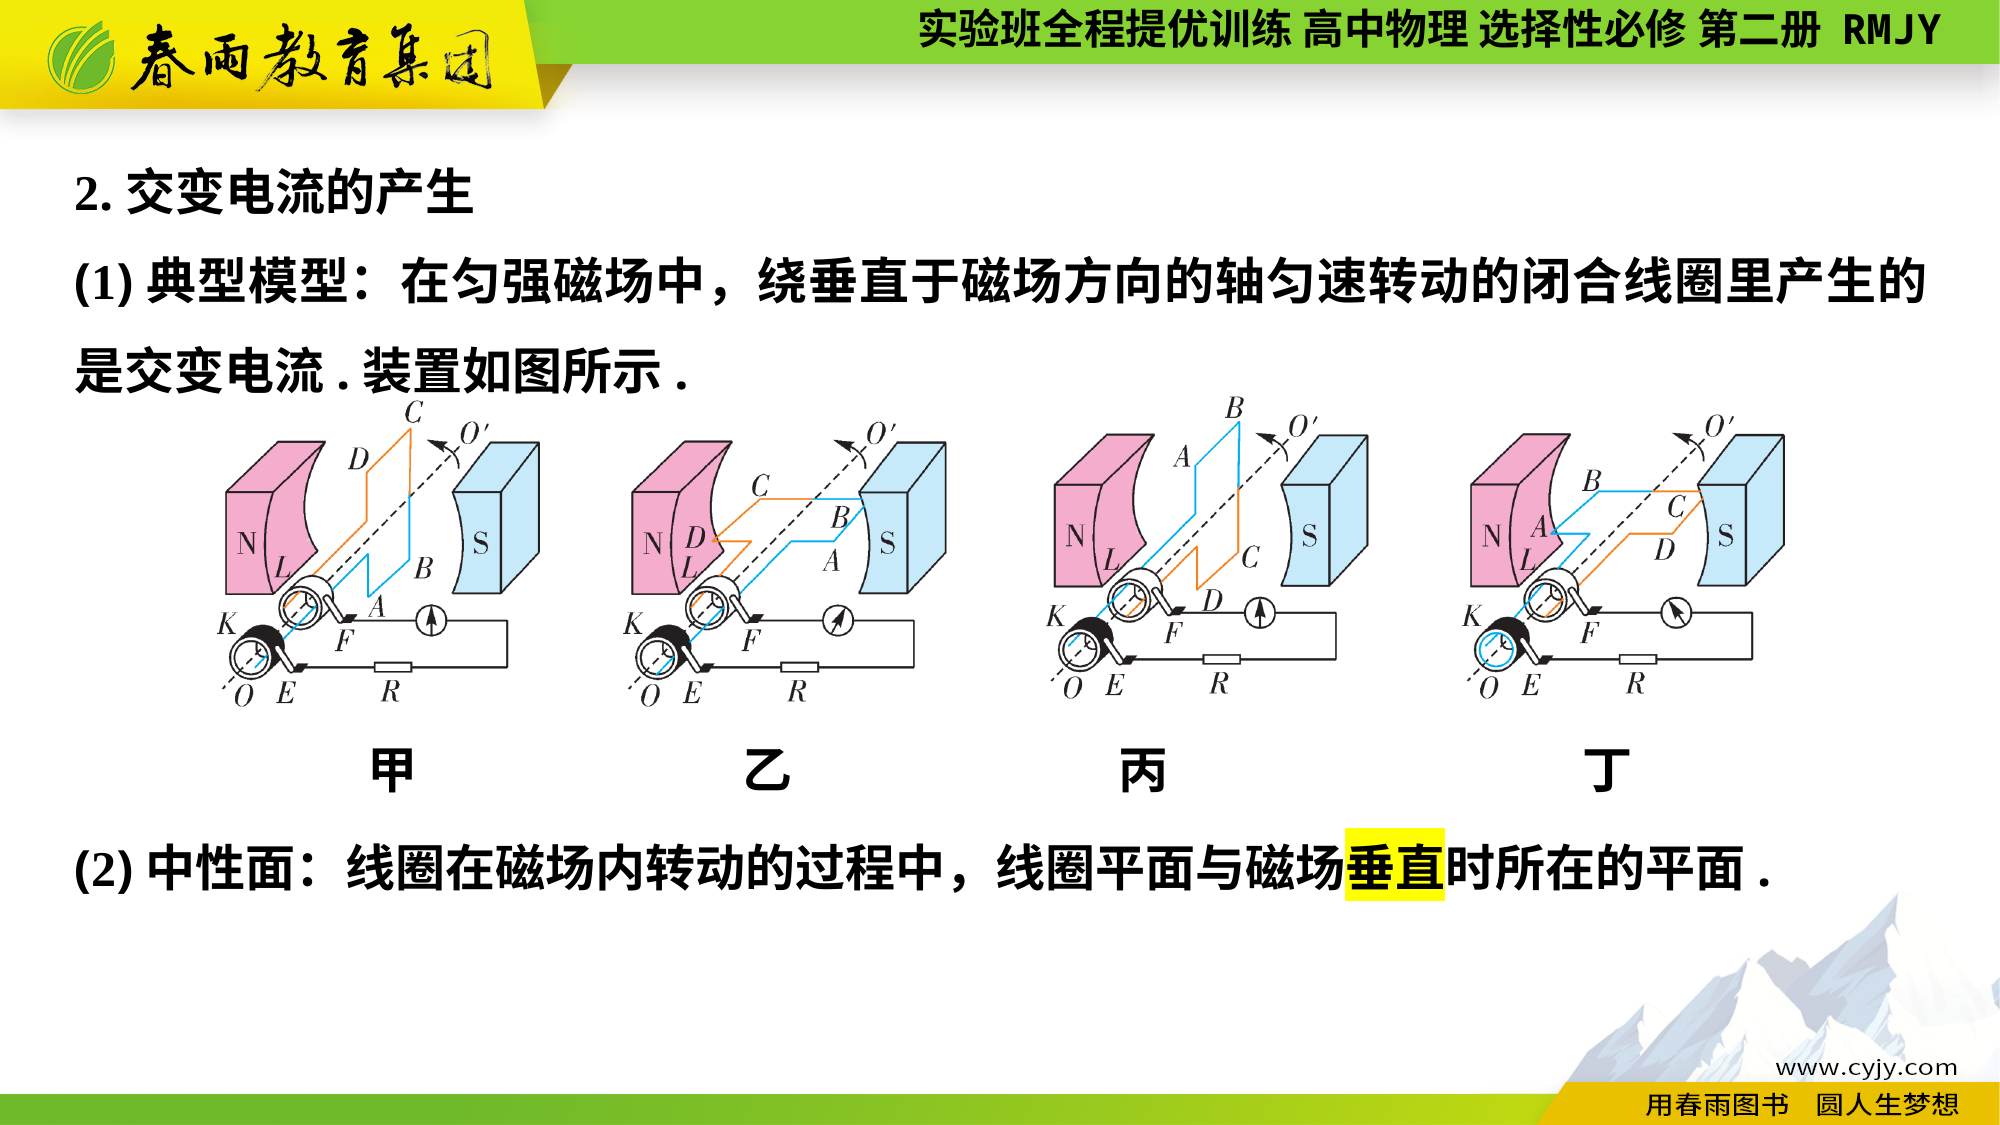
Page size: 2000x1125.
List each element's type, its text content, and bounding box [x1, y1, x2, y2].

list 2.交变电流的产生 (1)典型模型：在匀强磁场中，绕垂直于磁场方向的轴匀速转动的闭合线圈里产生的是交变电流.装置如图所示. [59, 122, 1944, 396]
text_box (2)中性面：线圈在磁场内转动的过程中，线圈平面与磁场垂直时所在的平面. [59, 798, 1944, 904]
picture [0, 0, 2000, 1125]
text_box 甲 乙 丙 丁 [353, 700, 1648, 798]
